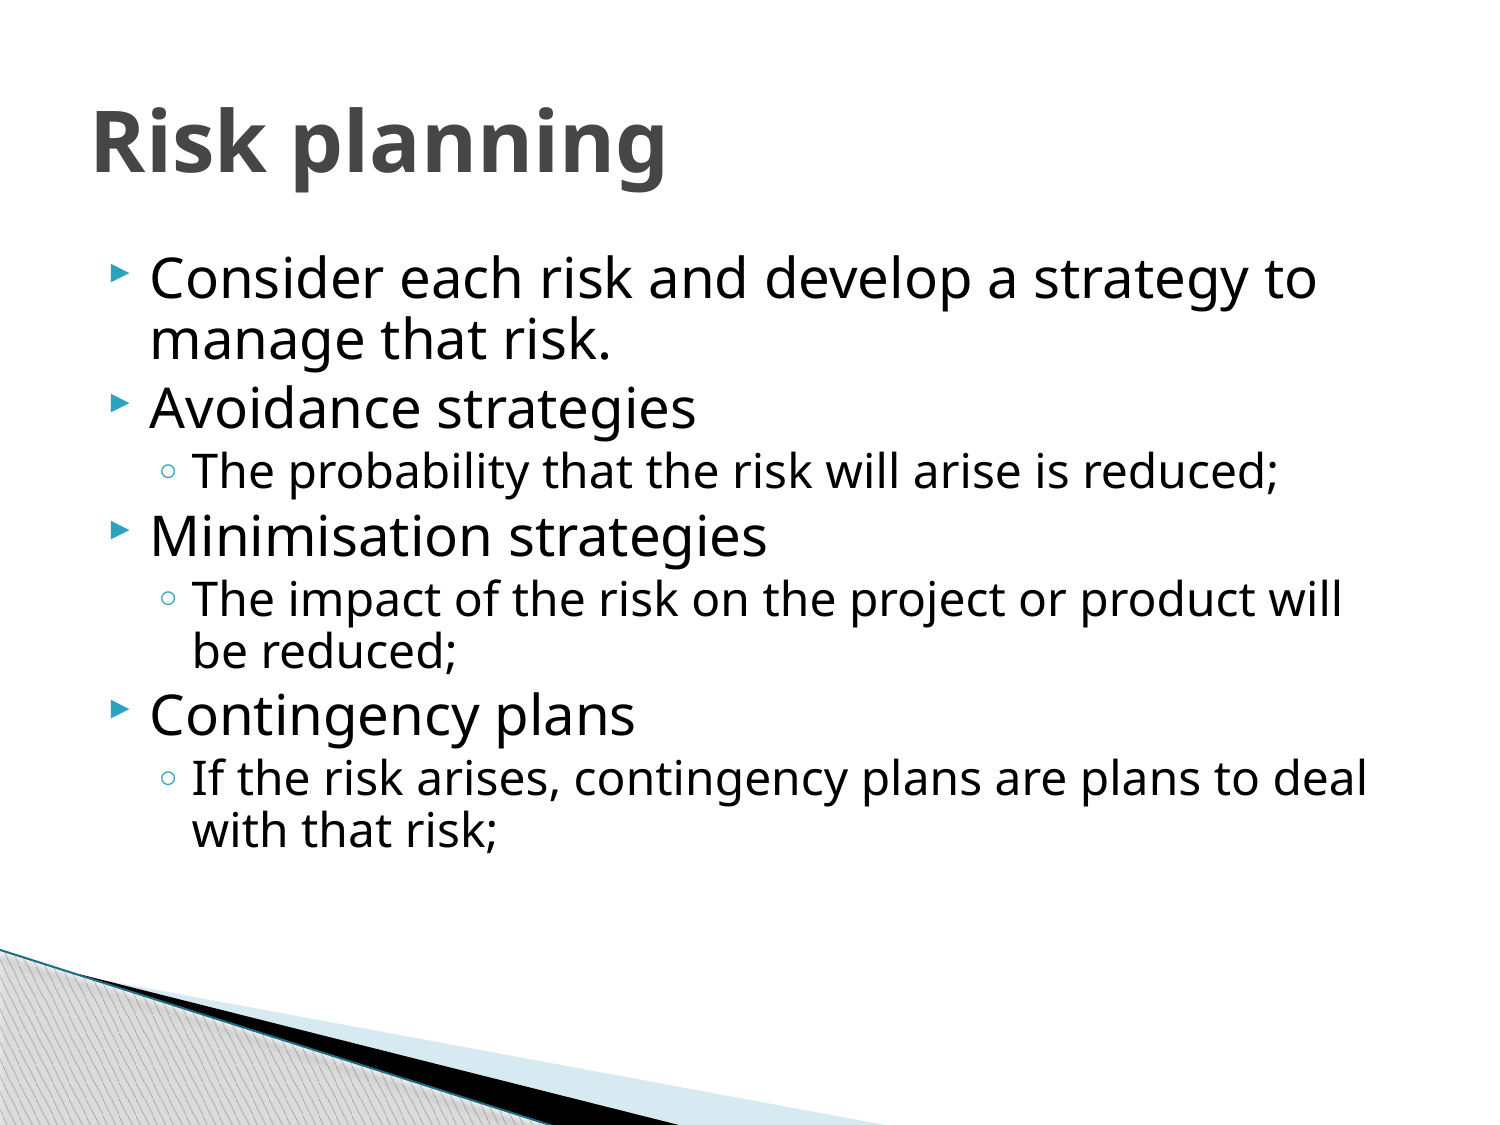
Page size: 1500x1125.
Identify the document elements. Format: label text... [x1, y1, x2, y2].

list Consider each risk and develop a strategy to manage that risk. Avoidance strategies The probability that the risk will arise is reduced; Minimisation strategies The impact of the risk on the project or product will be reduced; Contingency plans If the risk arises, contingency plans are plans to deal with that risk; [75, 243, 1425, 986]
title Risk planning [75, 45, 1425, 233]
